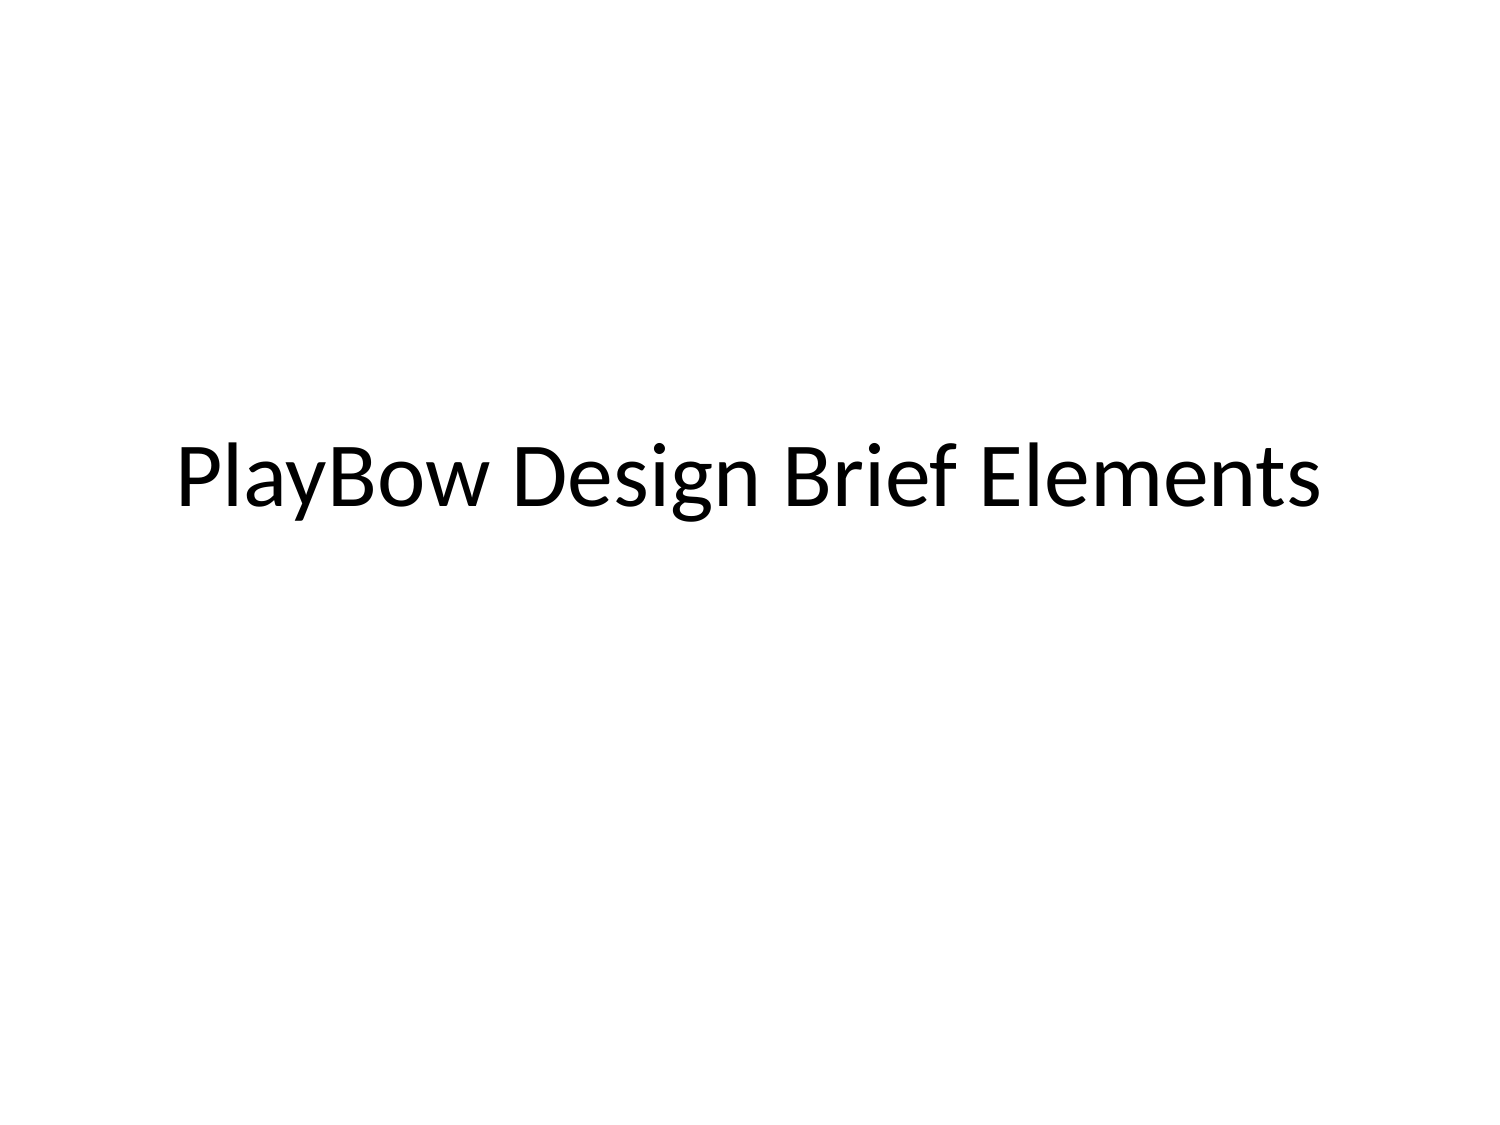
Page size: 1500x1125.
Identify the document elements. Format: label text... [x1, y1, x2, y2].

title PlayBow Design Brief Elements [112, 349, 1388, 591]
